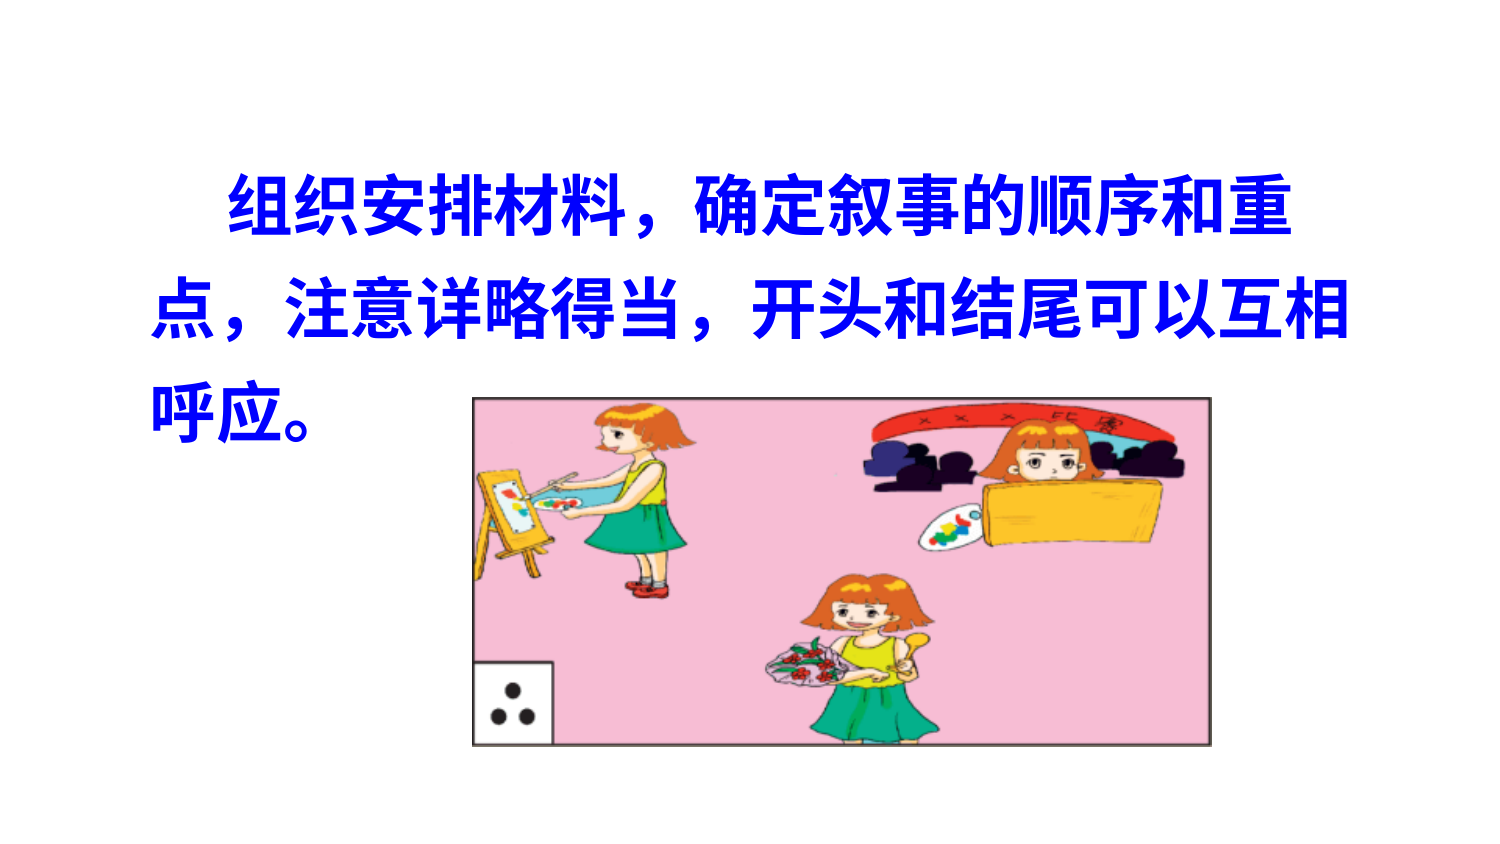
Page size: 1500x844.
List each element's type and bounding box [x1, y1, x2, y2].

text_box [135, 132, 1399, 747]
